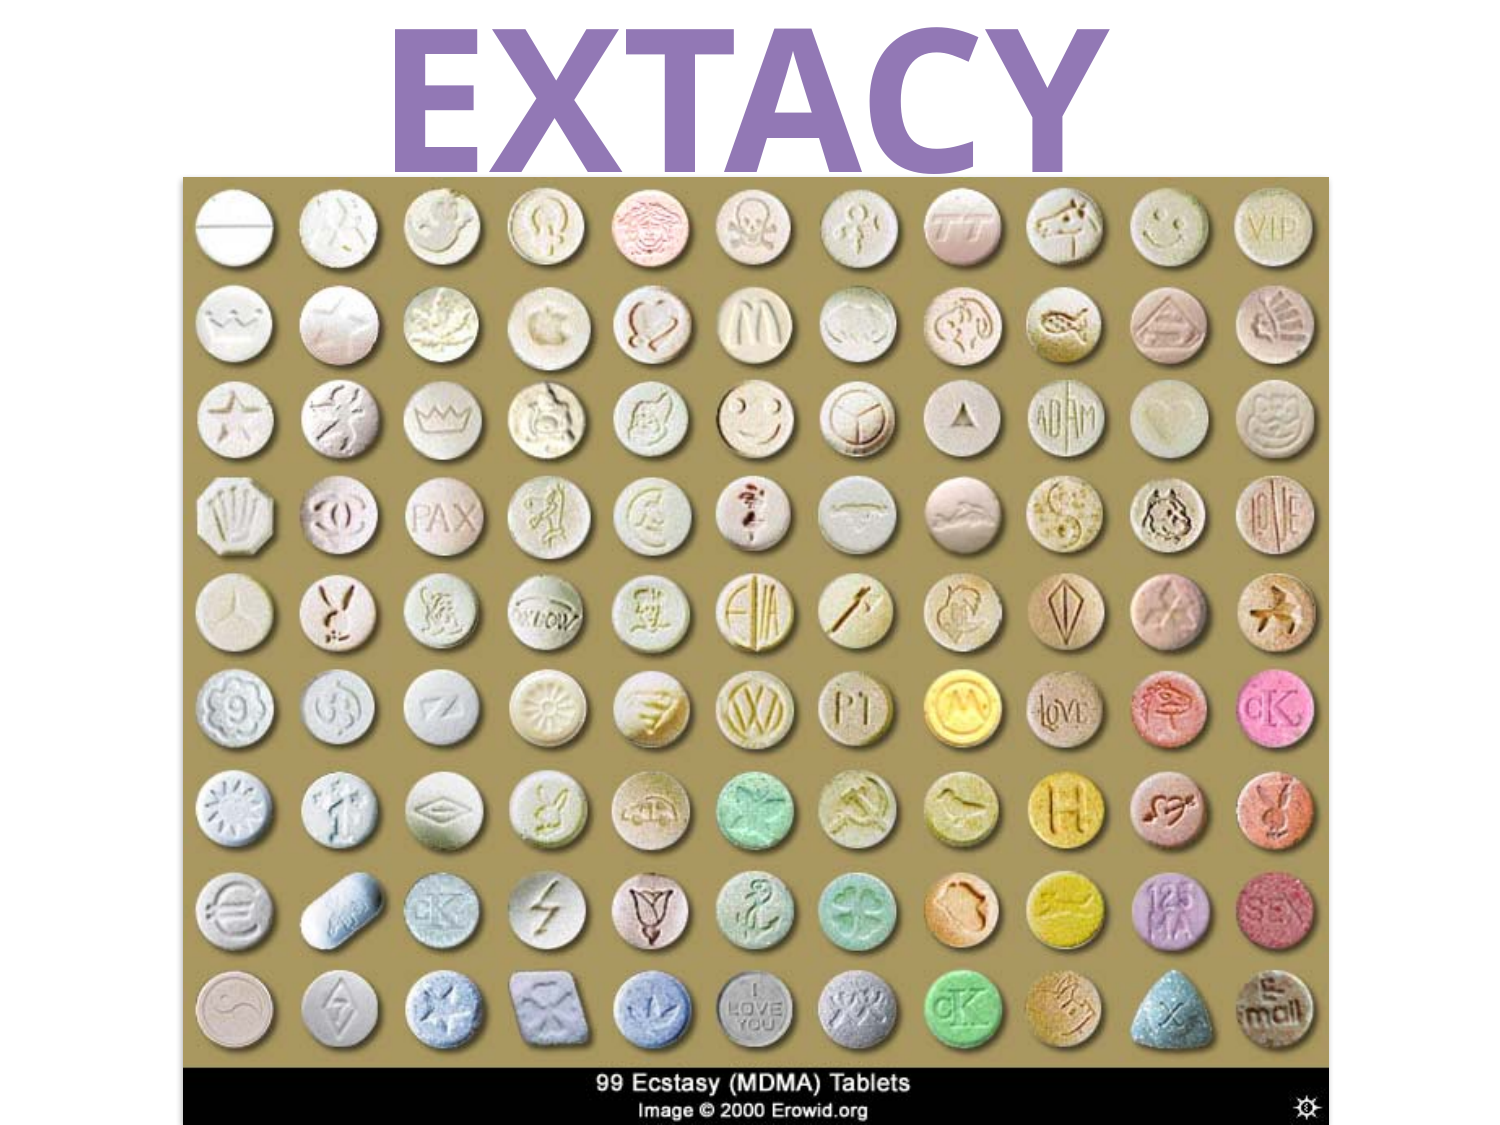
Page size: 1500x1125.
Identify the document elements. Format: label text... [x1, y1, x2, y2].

picture [182, 176, 1330, 1125]
text_box EXTACY [222, 0, 1266, 175]
